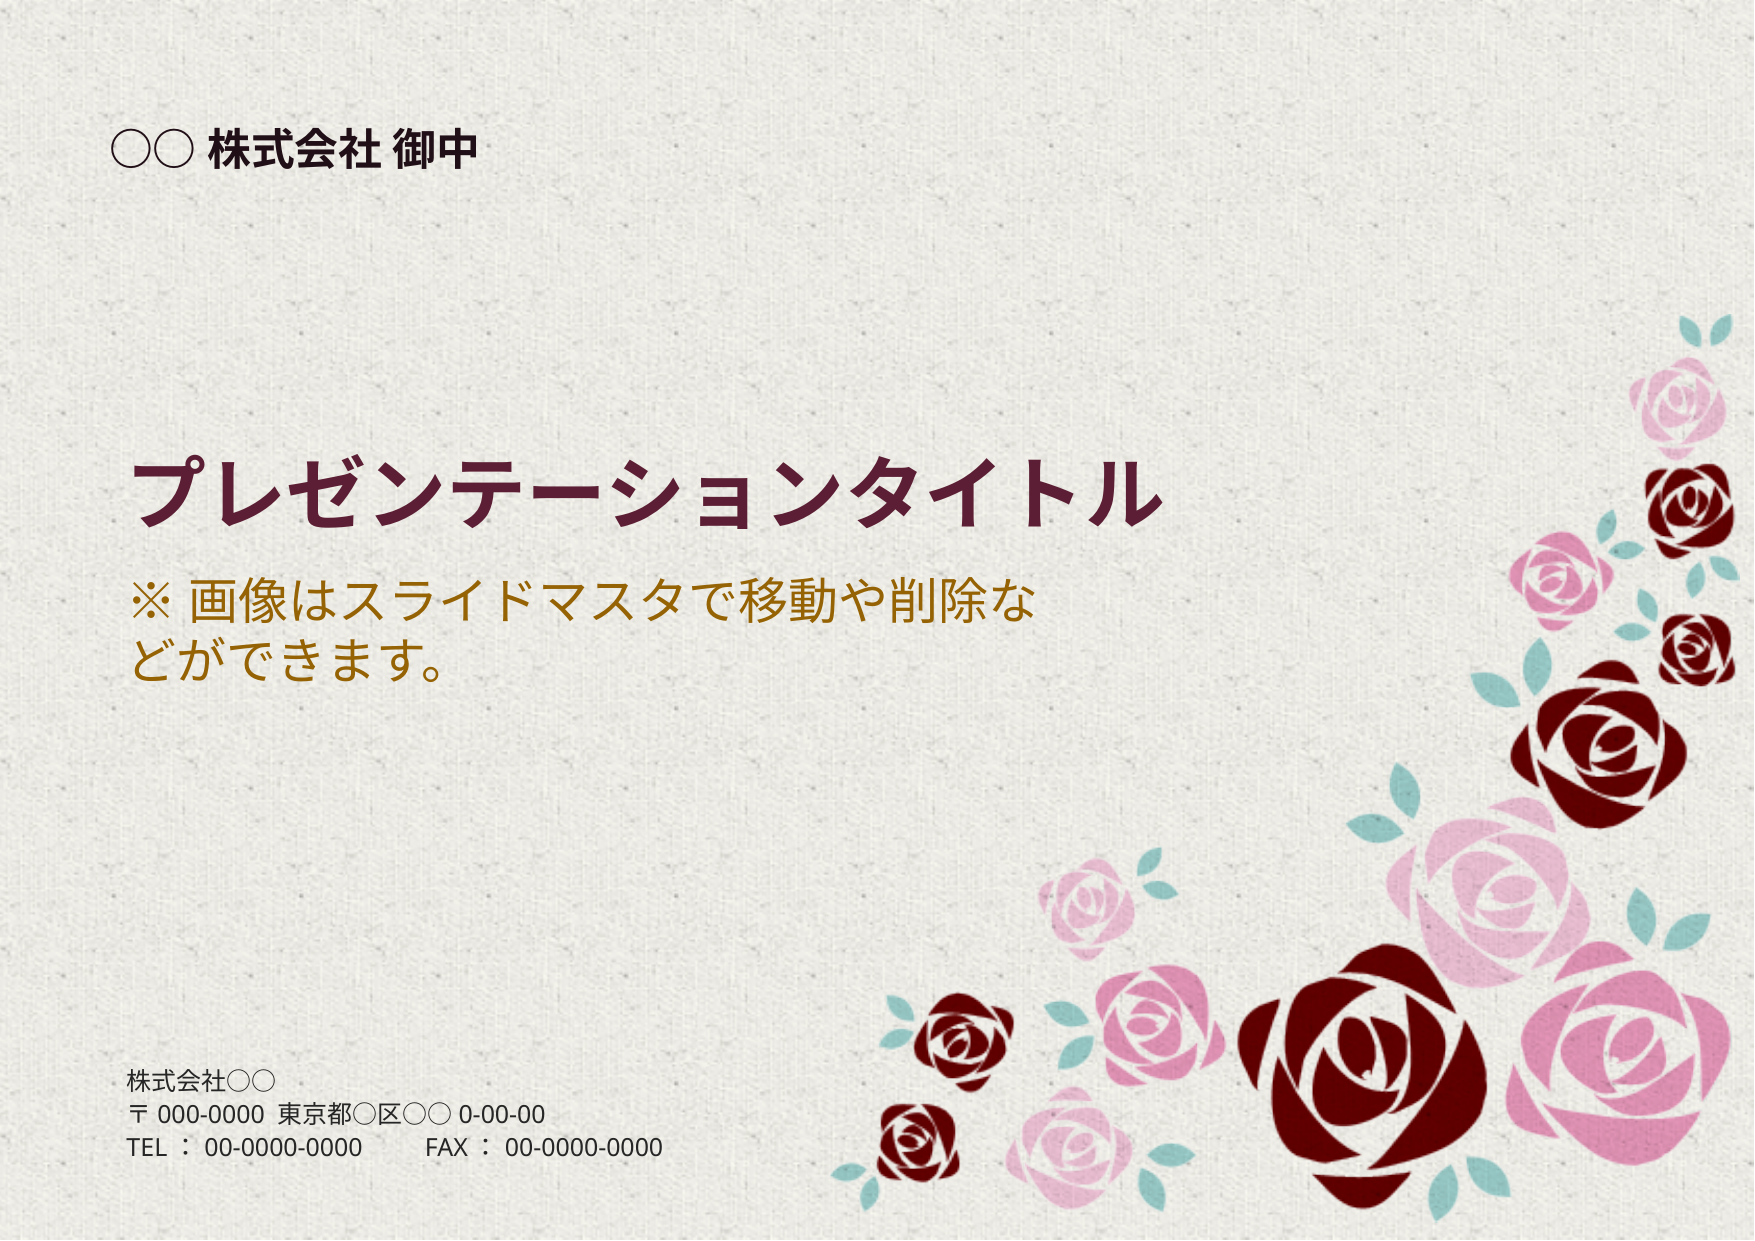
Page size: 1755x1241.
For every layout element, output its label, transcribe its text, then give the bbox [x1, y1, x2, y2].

text_box 株式会社○○ 〒000-0000 東京都○区○○0-00-00 TEL：00-0000-0000 FAX：00-0000-0000 [109, 1045, 771, 1199]
title プレゼンテーションタイトル [109, 442, 1480, 540]
picture [0, 0, 1754, 1240]
subtitle ※画像はスライドマスタで移動や削除などができます。 [109, 560, 1079, 634]
text_box ○○株式会社 御中 [109, 112, 1160, 184]
